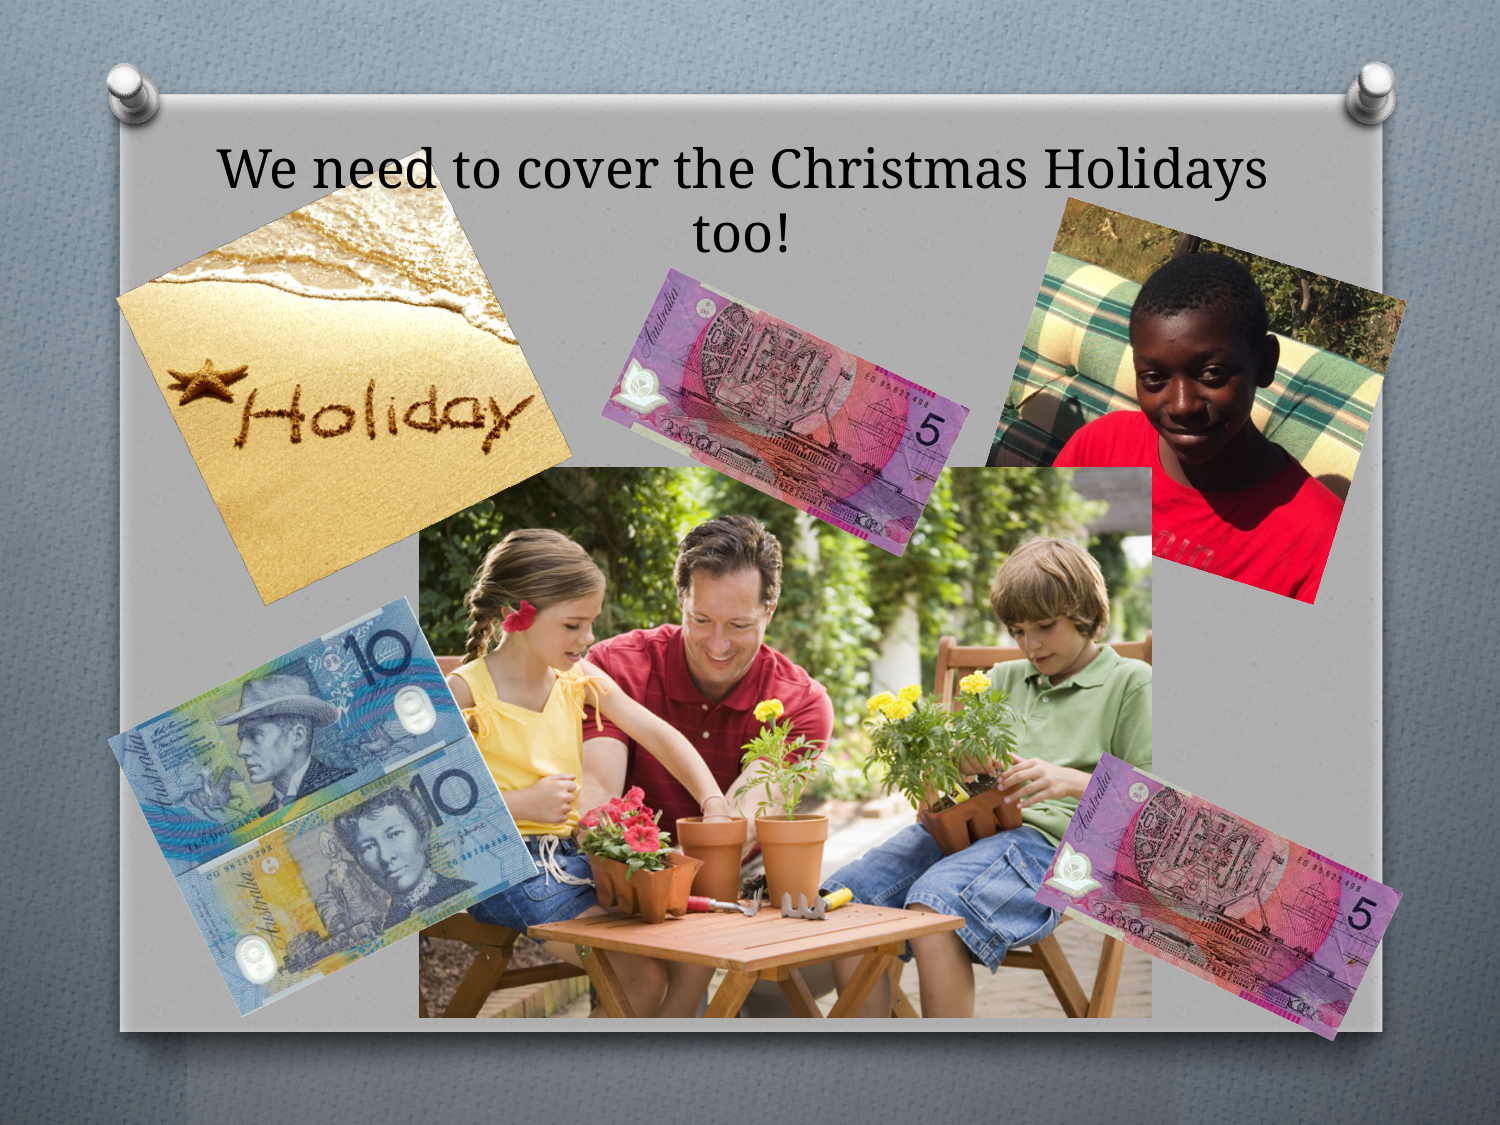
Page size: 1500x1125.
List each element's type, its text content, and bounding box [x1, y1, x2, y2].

title We need to cover the Christmas Holidays too! [171, 125, 1314, 273]
picture [108, 206, 1406, 1040]
picture [75, 29, 198, 153]
picture [1317, 35, 1439, 156]
